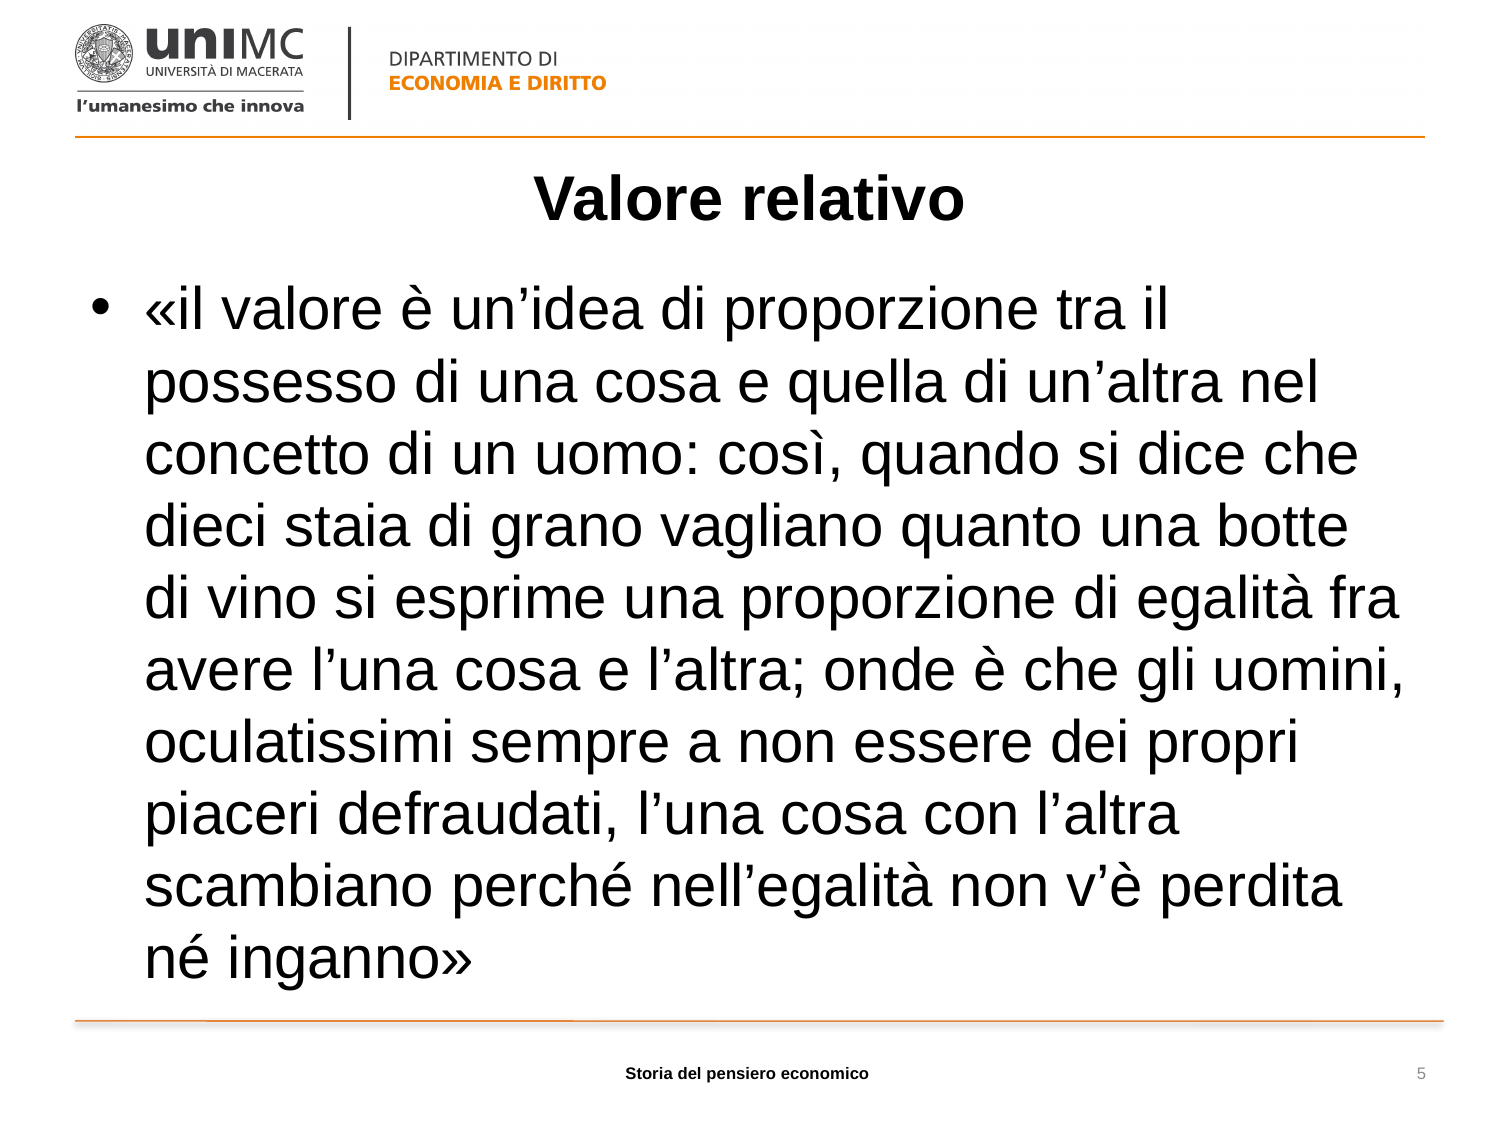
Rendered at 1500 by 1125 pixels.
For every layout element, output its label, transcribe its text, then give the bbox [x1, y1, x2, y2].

slide_number 5 [1091, 1042, 1442, 1103]
picture [75, 24, 1425, 138]
footer Storia del pensiero economico [512, 1042, 988, 1103]
title Valore relativo [75, 149, 1425, 241]
list «il valore è un’idea di proporzione tra il possesso di una cosa e quella di un’altra nel concetto di un uomo: così, quando si dice che dieci staia di grano vagliano quanto una botte di vino si esprime una proporzione di egalità fra avere l’una cosa e l’altra; onde è che gli uomini, oculatissimi sempre a non essere dei propri piaceri defraudati, l’una cosa con l’altra scambiano perché nell’egalità non v’è perdita né inganno» [75, 262, 1425, 1005]
